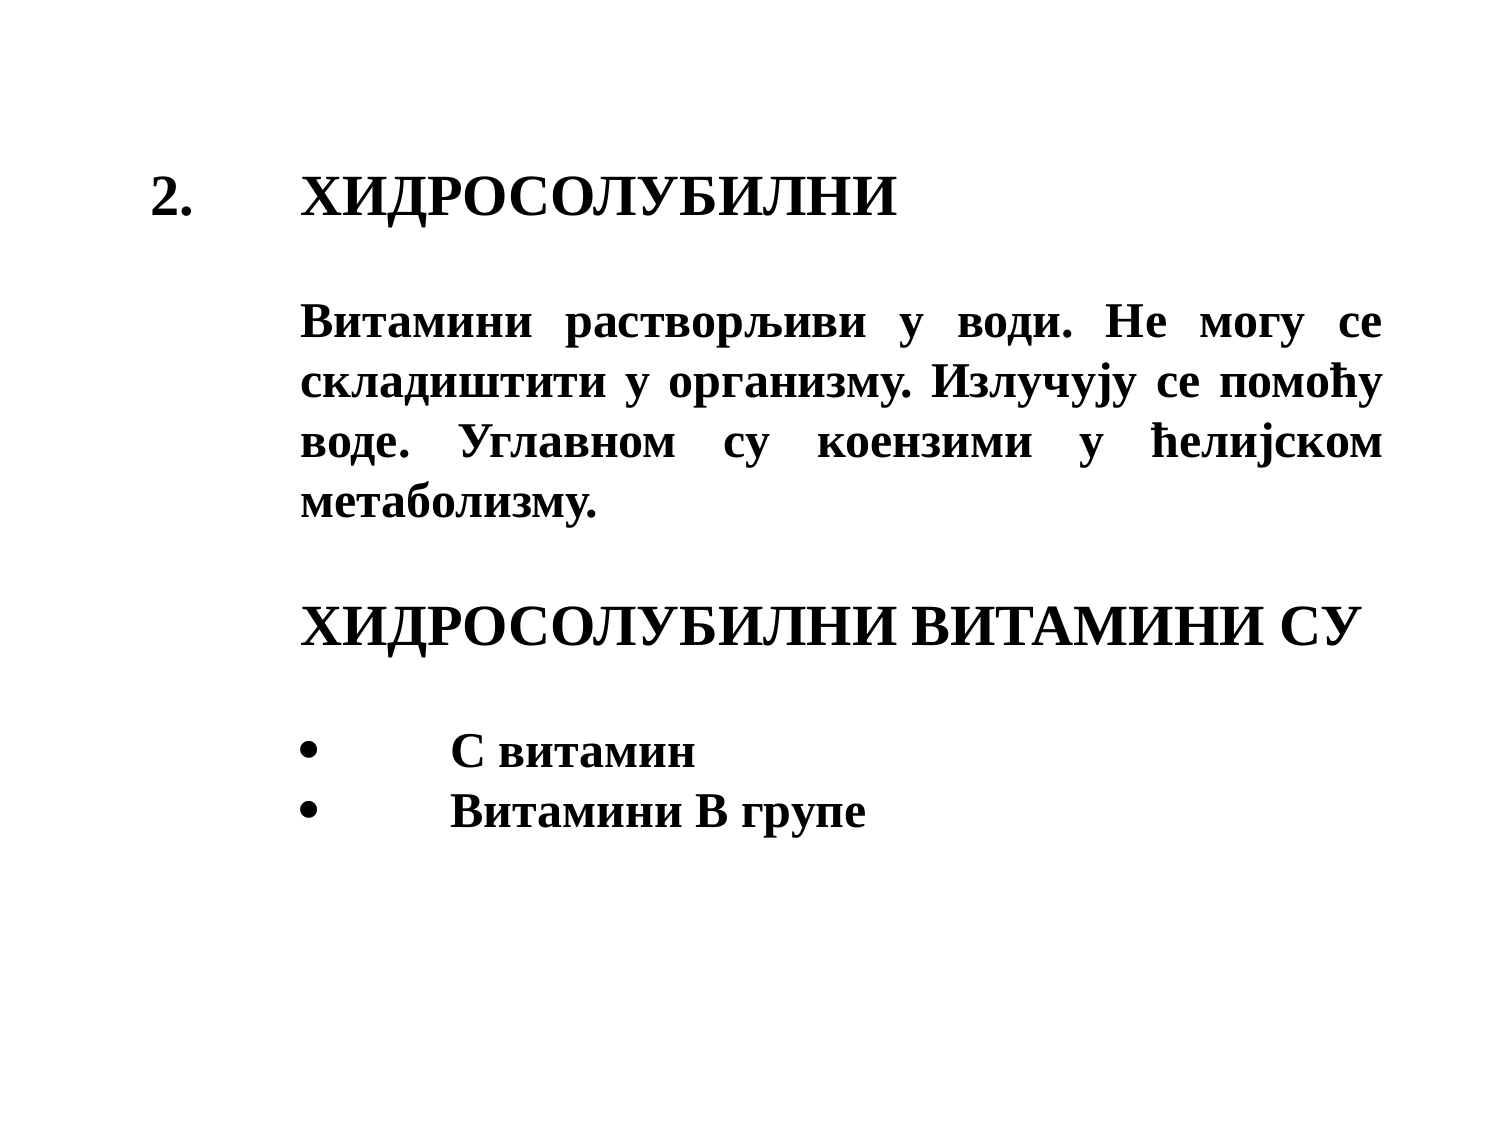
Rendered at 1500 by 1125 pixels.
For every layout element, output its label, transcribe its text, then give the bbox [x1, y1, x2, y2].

text_box 2. ХИДРОСОЛУБИЛНИ Витамини растворљиви у води. Не могу се складиштити у организму. Излучују се помоћу воде. Углавном су коензими у ћелијском метаболизму. ХИДРОСОЛУБИЛНИ ВИТАМИНИ СУ · C витамин · Витамини B групе [135, 90, 1399, 845]
